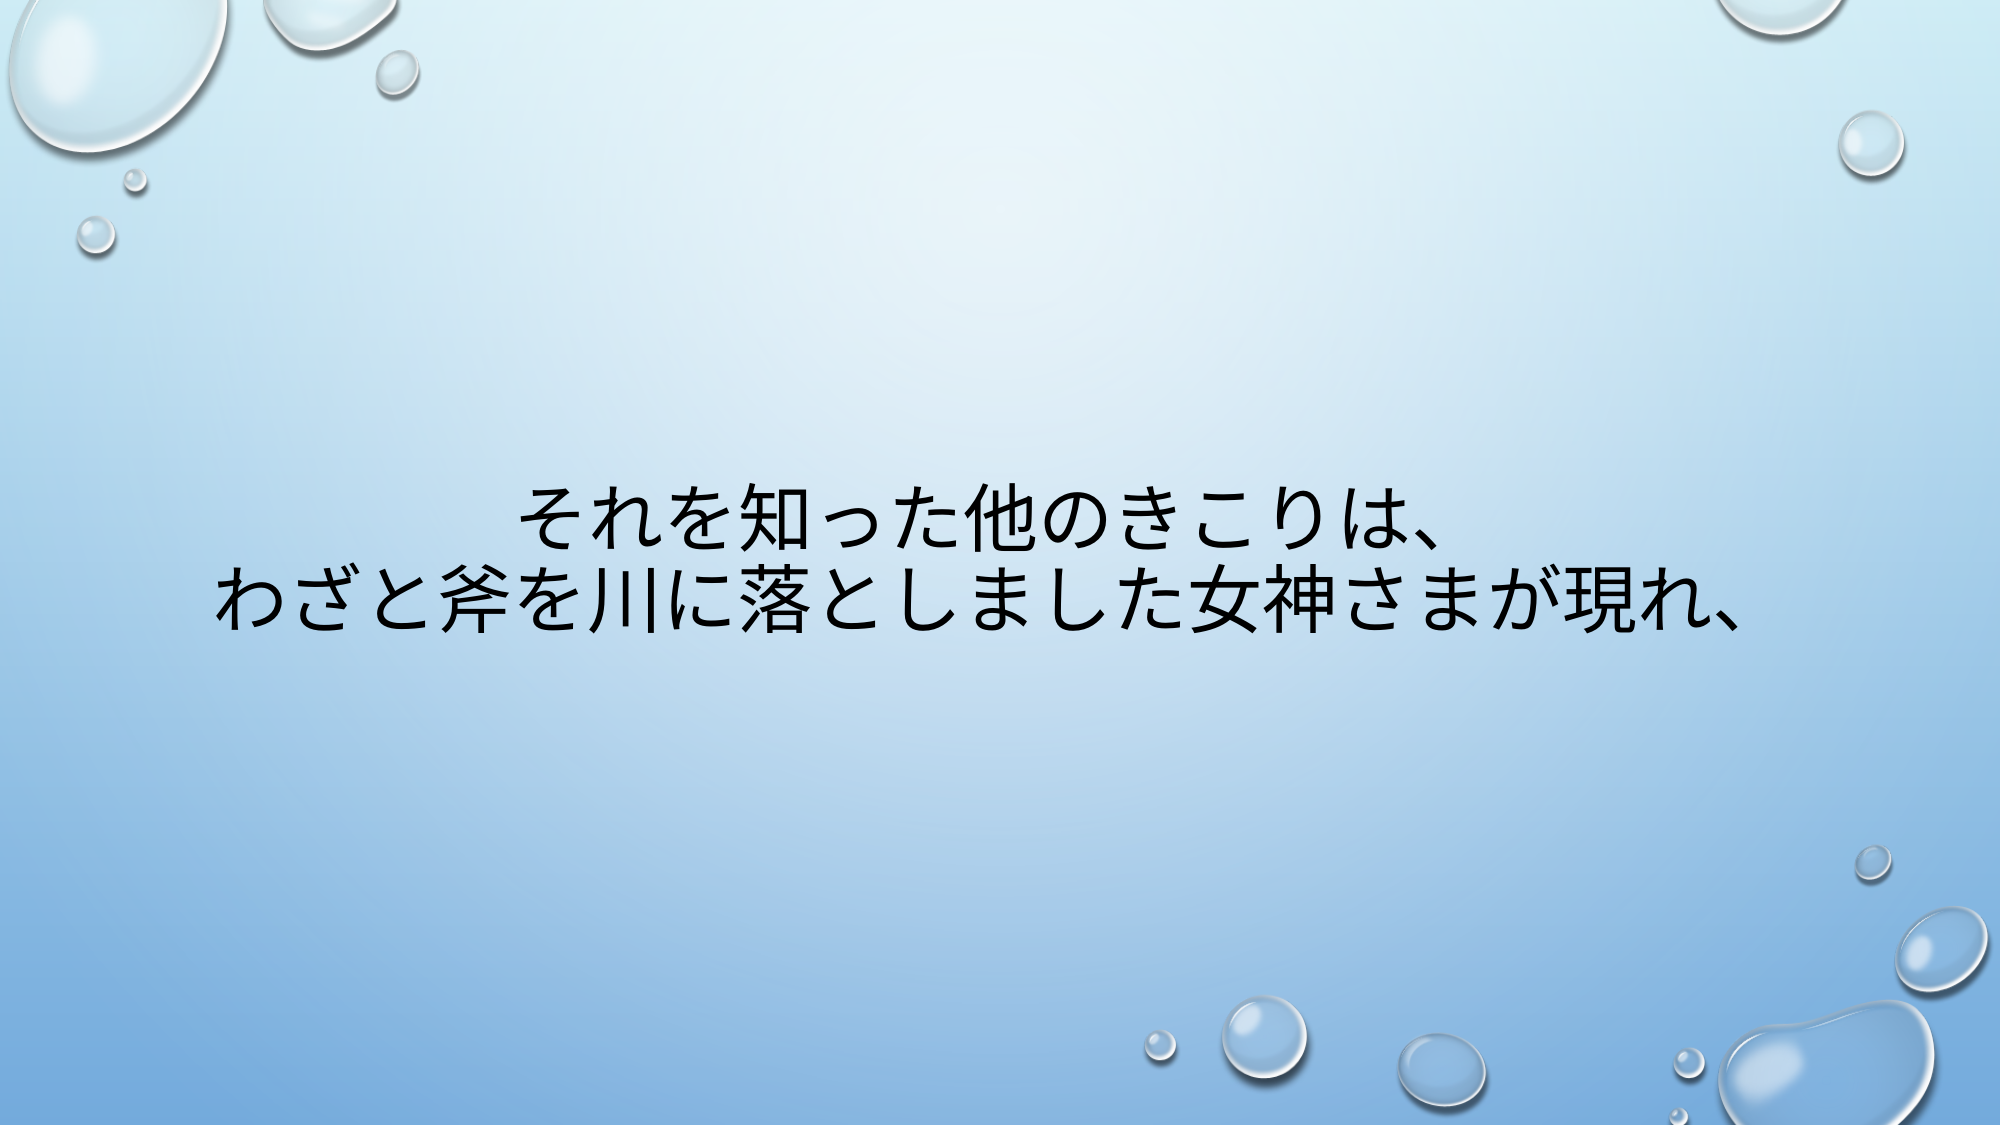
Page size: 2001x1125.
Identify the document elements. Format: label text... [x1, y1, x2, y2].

title それを知った他のきこりは、 わざと斧を川に落としました女神さまが現れ、 [149, 431, 1851, 694]
picture [0, 0, 2000, 1125]
